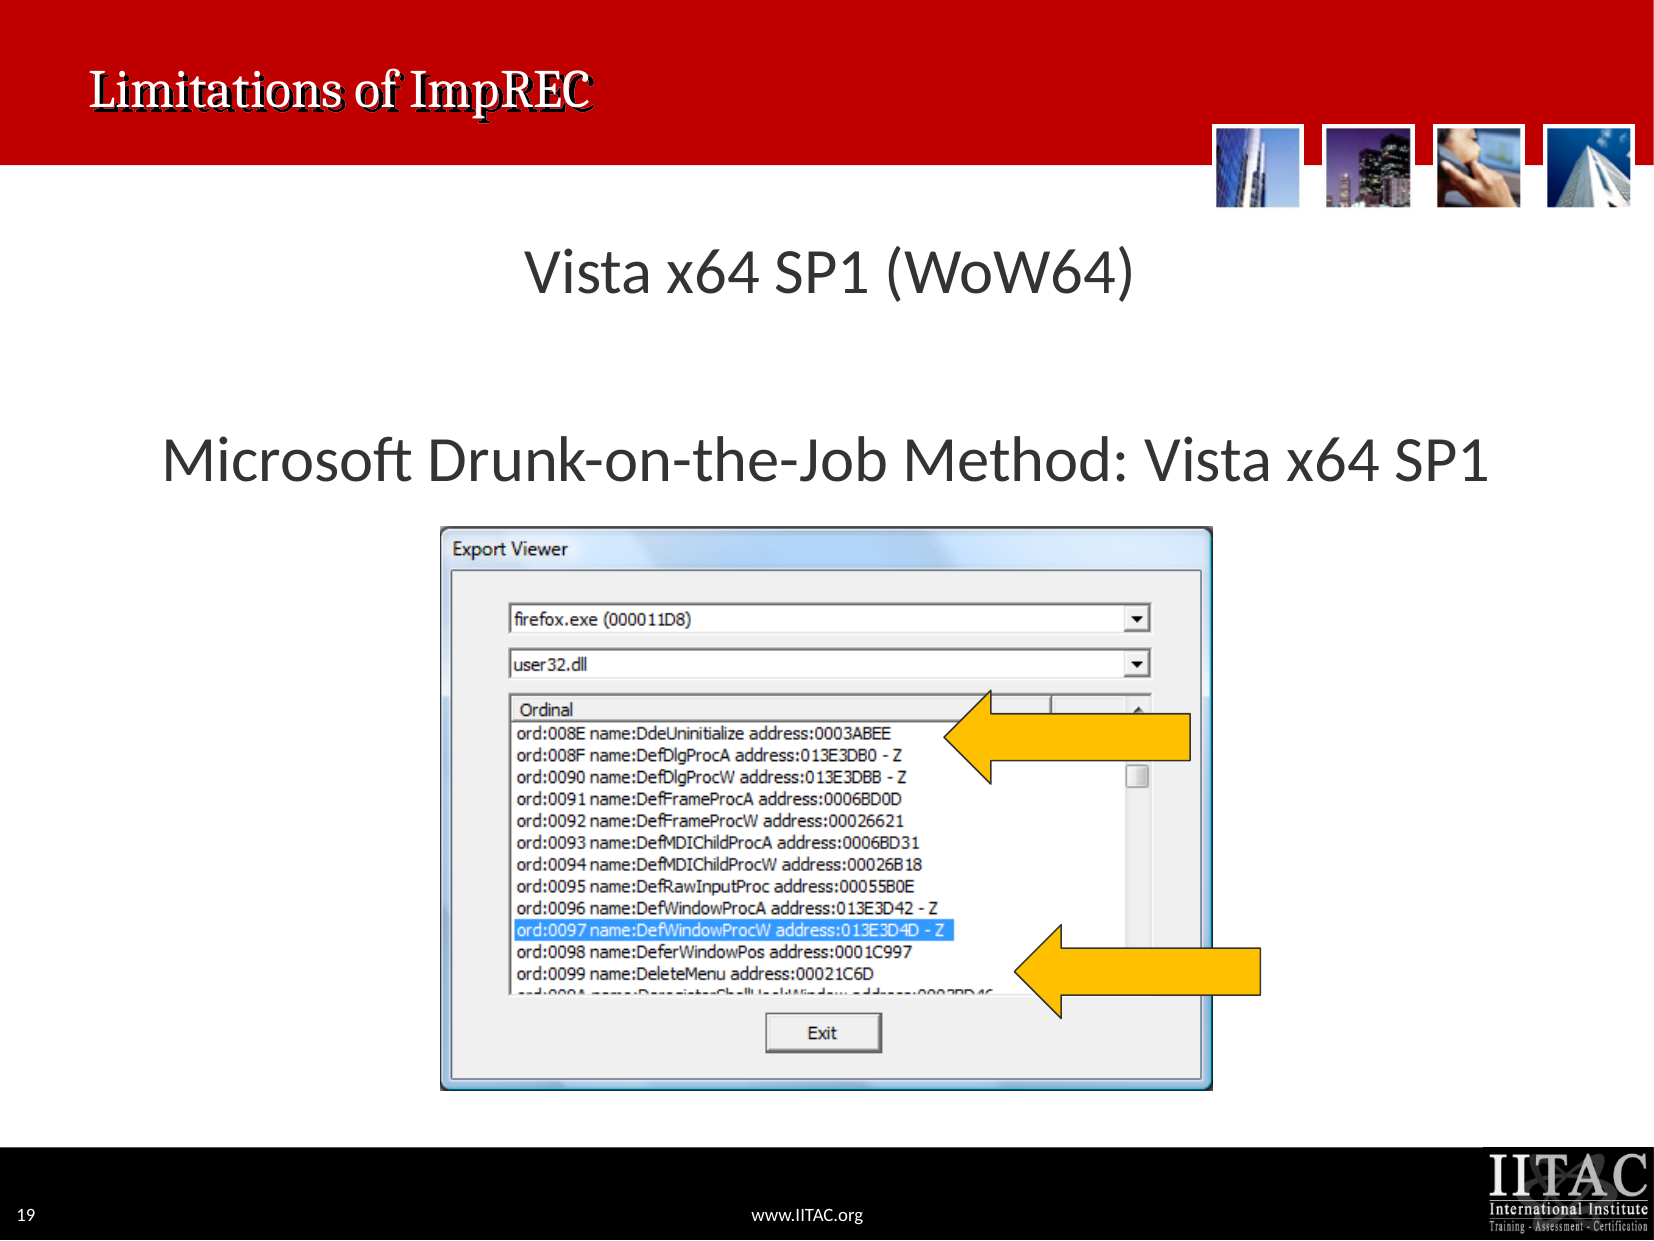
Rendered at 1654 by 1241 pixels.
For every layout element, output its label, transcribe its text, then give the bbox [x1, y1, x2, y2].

list Vista x64 SP1 (WoW64) [68, 220, 1592, 328]
text_box [1218, 948, 1261, 996]
picture [439, 526, 1214, 1091]
picture [1543, 124, 1635, 212]
title Limitations of ImpREC [71, 41, 1596, 130]
footer www.IITAC.org [152, 1194, 1466, 1239]
picture [1483, 1147, 1654, 1240]
picture [1322, 135, 1415, 212]
picture [1433, 135, 1525, 212]
slide_number 19 [0, 1194, 152, 1241]
text_box Microsoft Drunk-on-the-Job Method: Vista x64 SP1 [65, 409, 1588, 516]
picture [1212, 135, 1304, 212]
